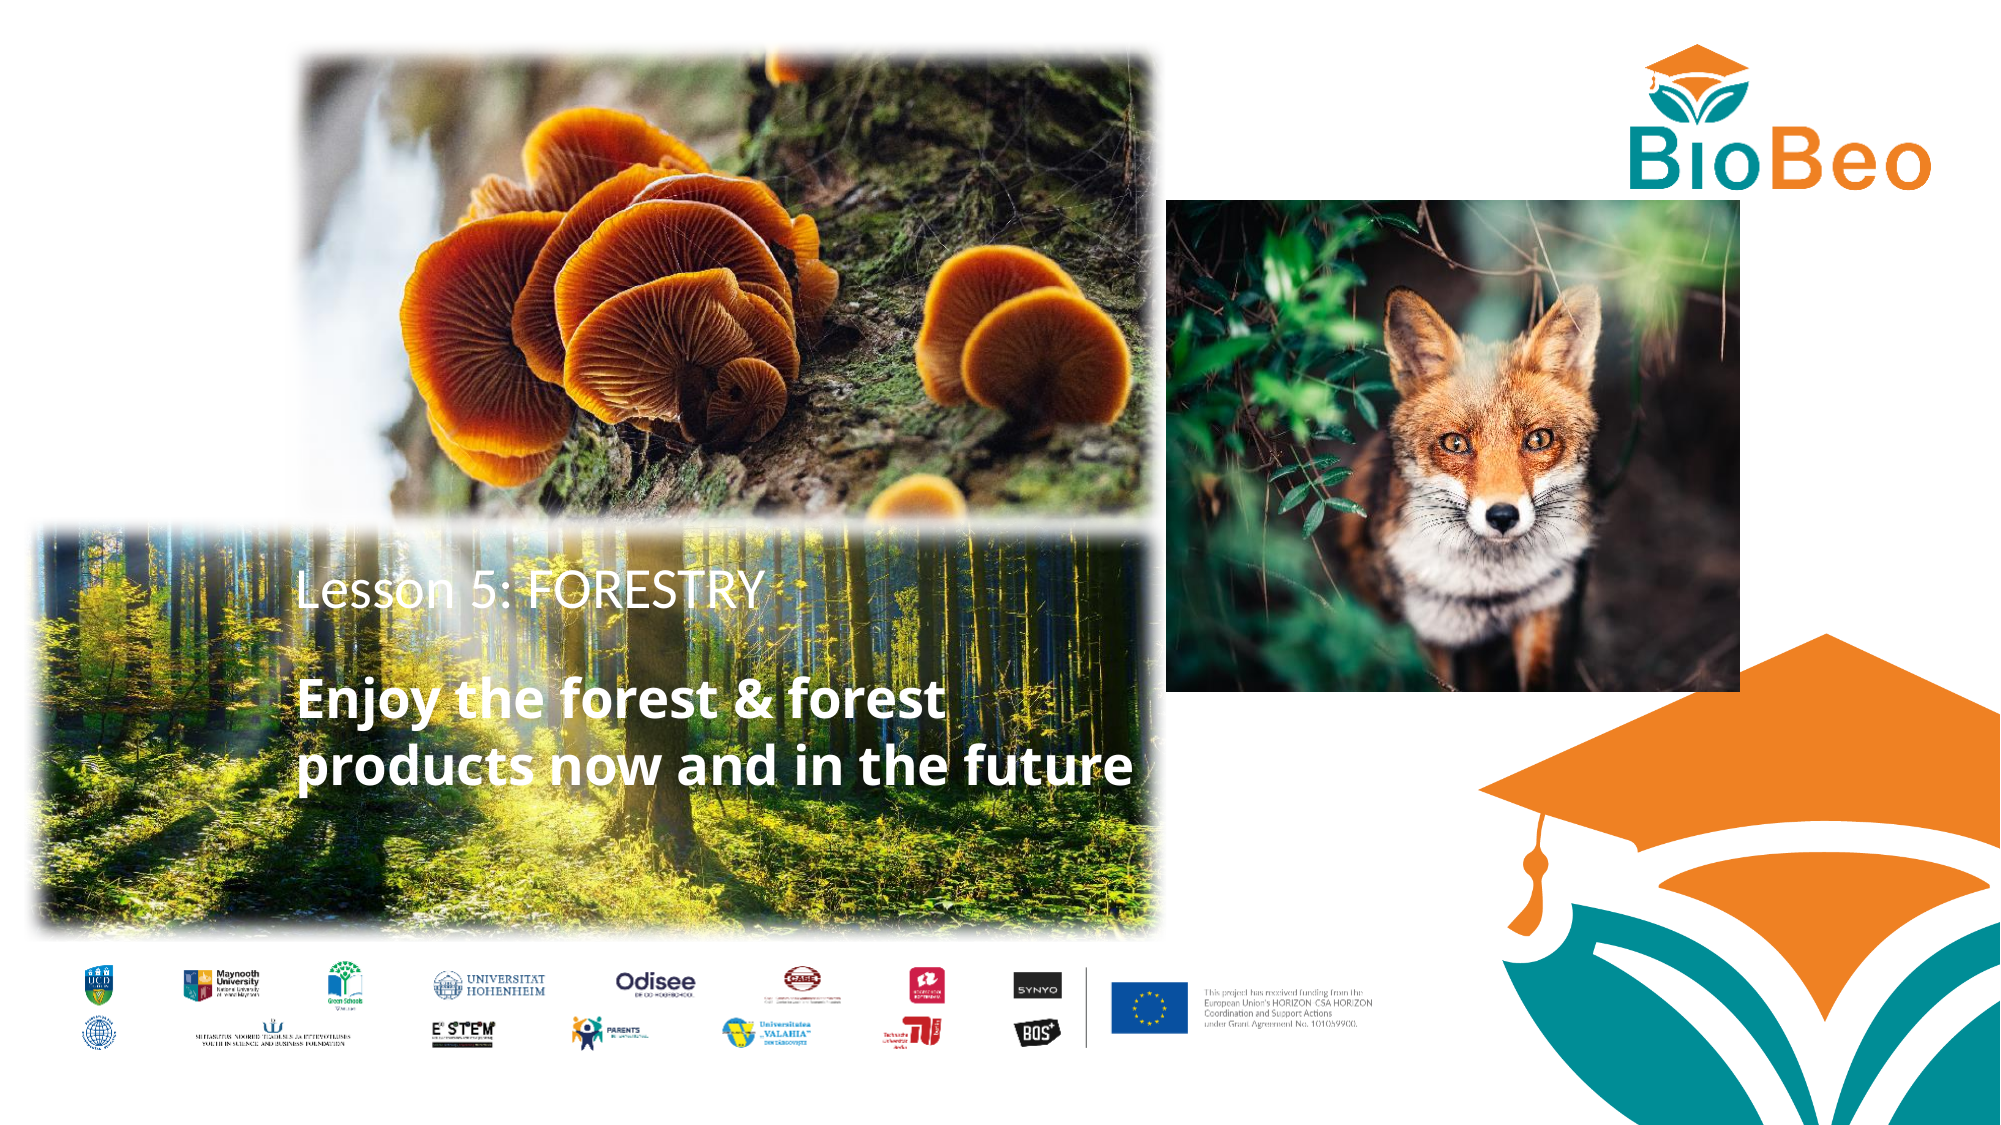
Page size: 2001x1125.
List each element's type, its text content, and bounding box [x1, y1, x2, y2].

picture [1433, 769, 2000, 1125]
picture [59, 951, 1394, 1063]
subtitle Lesson 5: FORESTRY [1166, 558, 2000, 769]
picture [1628, 42, 1933, 192]
picture [24, 40, 1740, 943]
